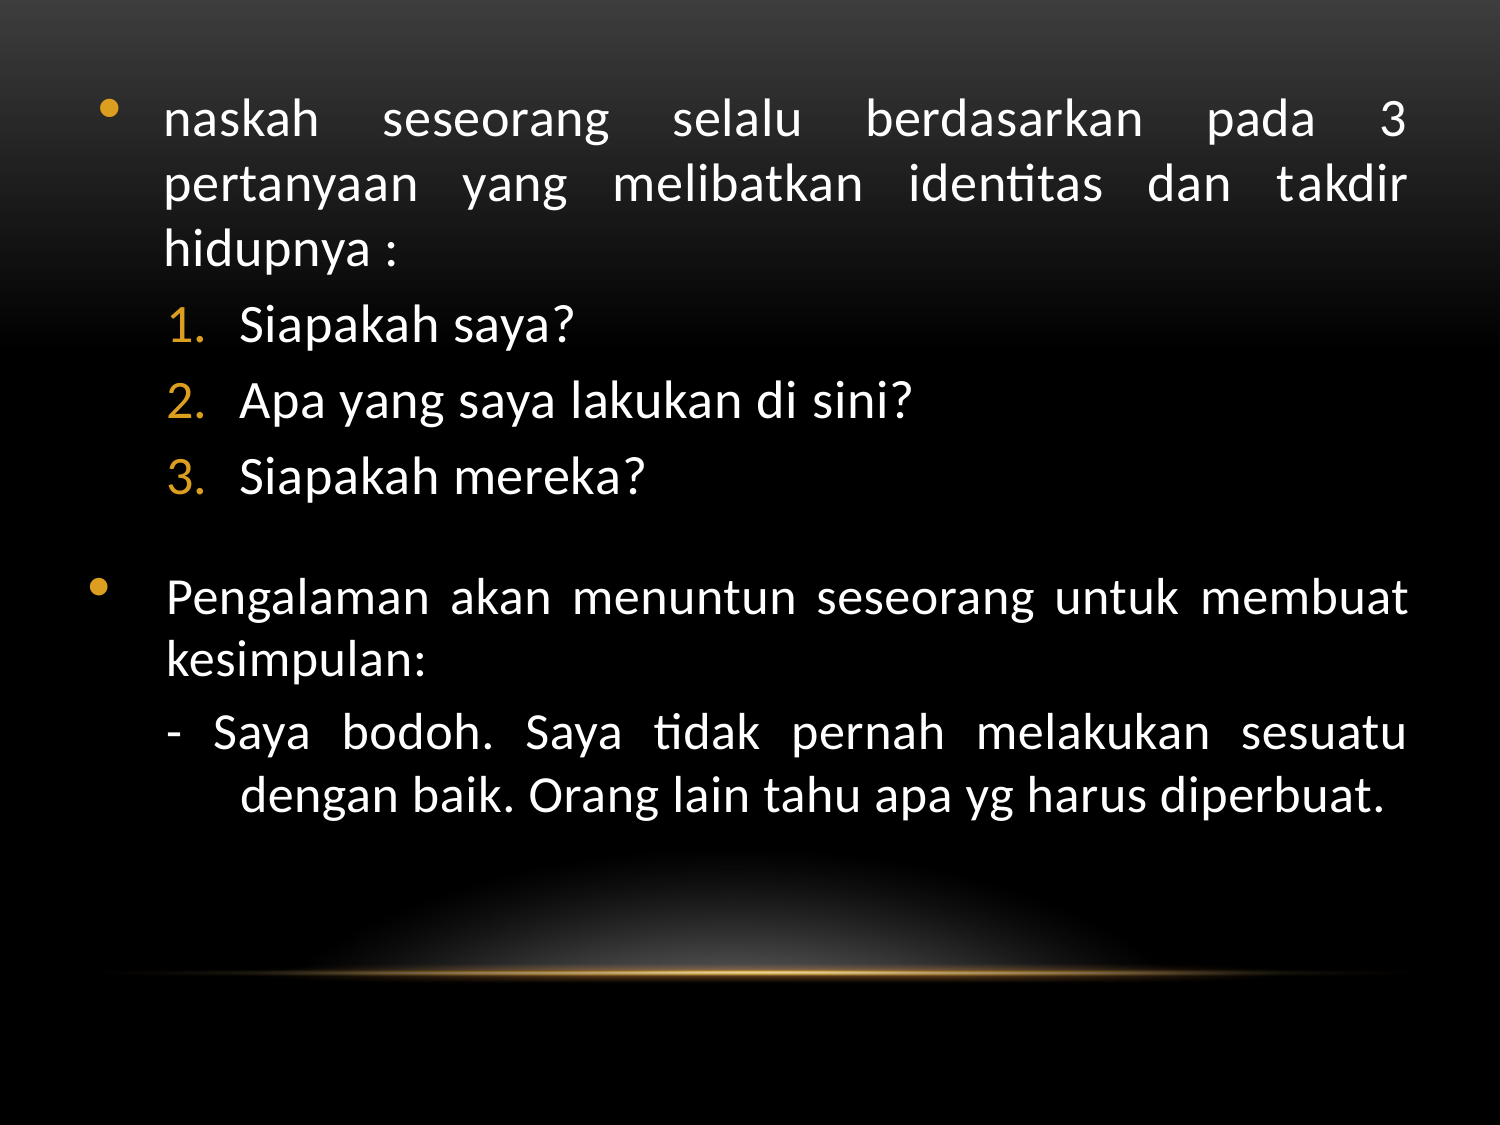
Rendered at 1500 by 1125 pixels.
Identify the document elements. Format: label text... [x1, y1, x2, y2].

picture [0, 0, 1500, 1125]
list naskah seseorang selalu berdasarkan pada 3 pertanyaan yang melibatkan identitas dan takdir hidupnya : Siapakah saya? Apa yang saya lakukan di sini? Siapakah mereka? Pengalaman akan menuntun seseorang untuk membuat kesimpulan: - Saya bodoh. Saya tidak pernah melakukan sesuatu dengan baik. Orang lain tahu apa yg harus diperbuat. [75, 75, 1425, 1050]
